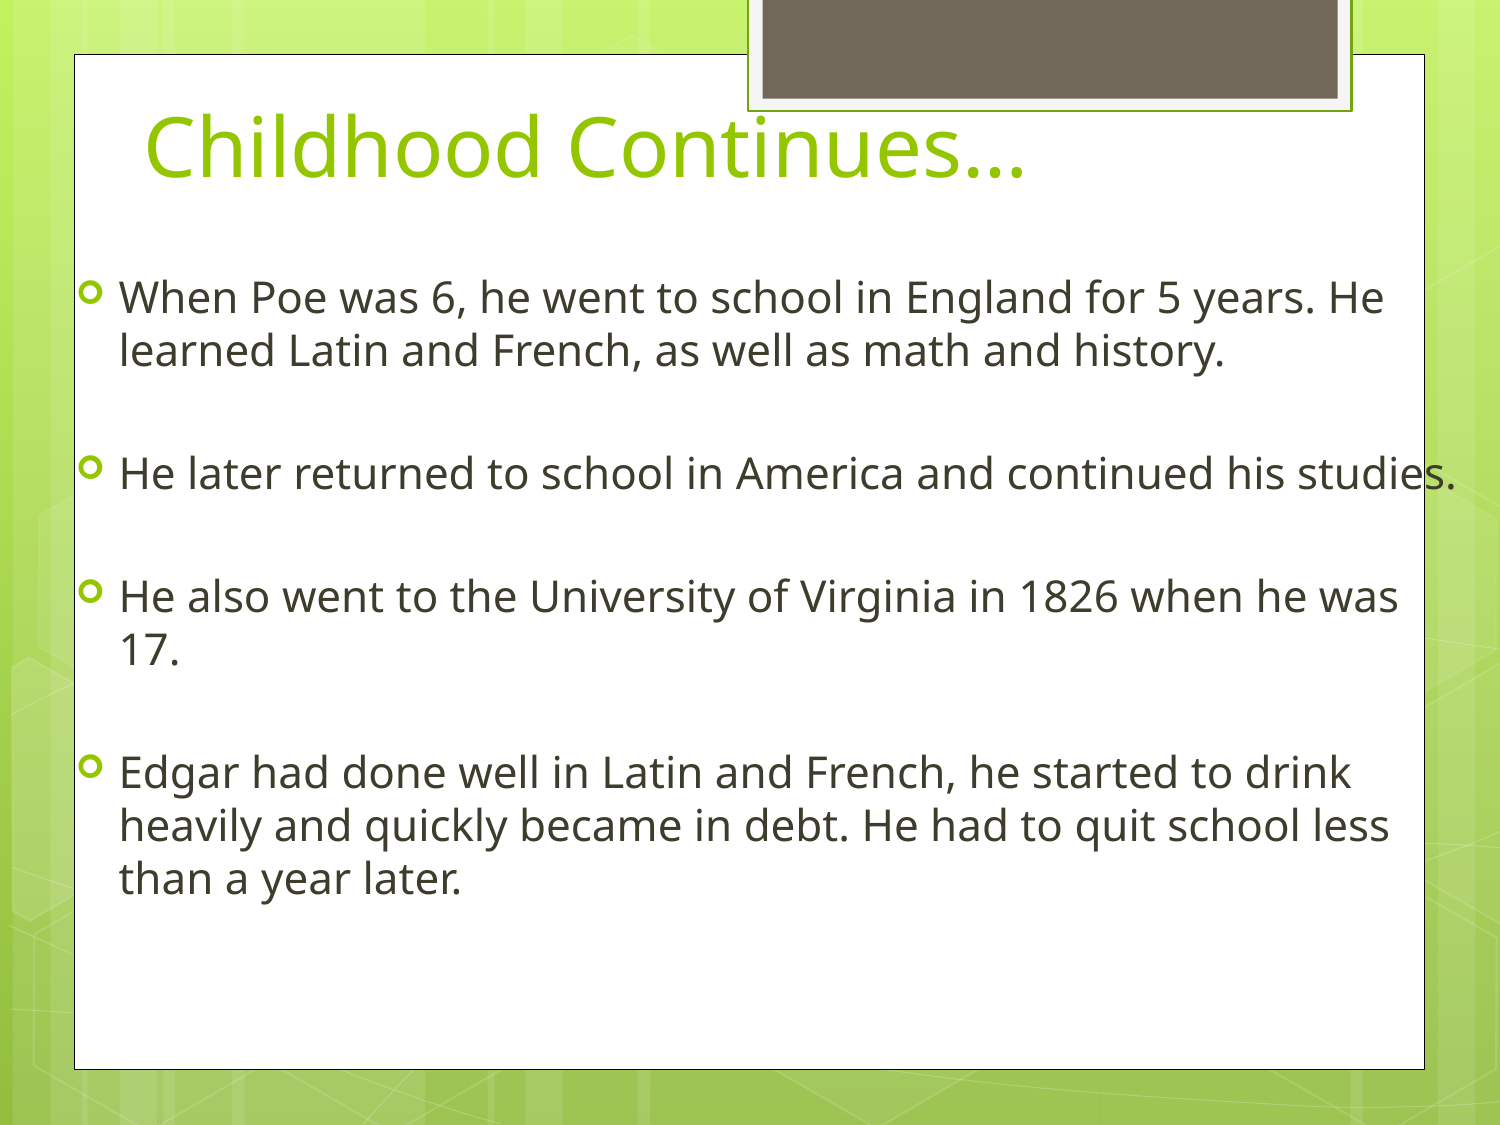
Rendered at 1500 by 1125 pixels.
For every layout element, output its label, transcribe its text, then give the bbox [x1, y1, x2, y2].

title Childhood Continues… [0, 12, 1197, 202]
list When Poe was 6, he went to school in England for 5 years. He learned Latin and French, as well as math and history. He later returned to school in America and continued his studies. He also went to the University of Virginia in 1826 when he was 17. Edgar had done well in Latin and French, he started to drink heavily and quickly became in debt. He had to quit school less than a year later. [50, 262, 1489, 1075]
